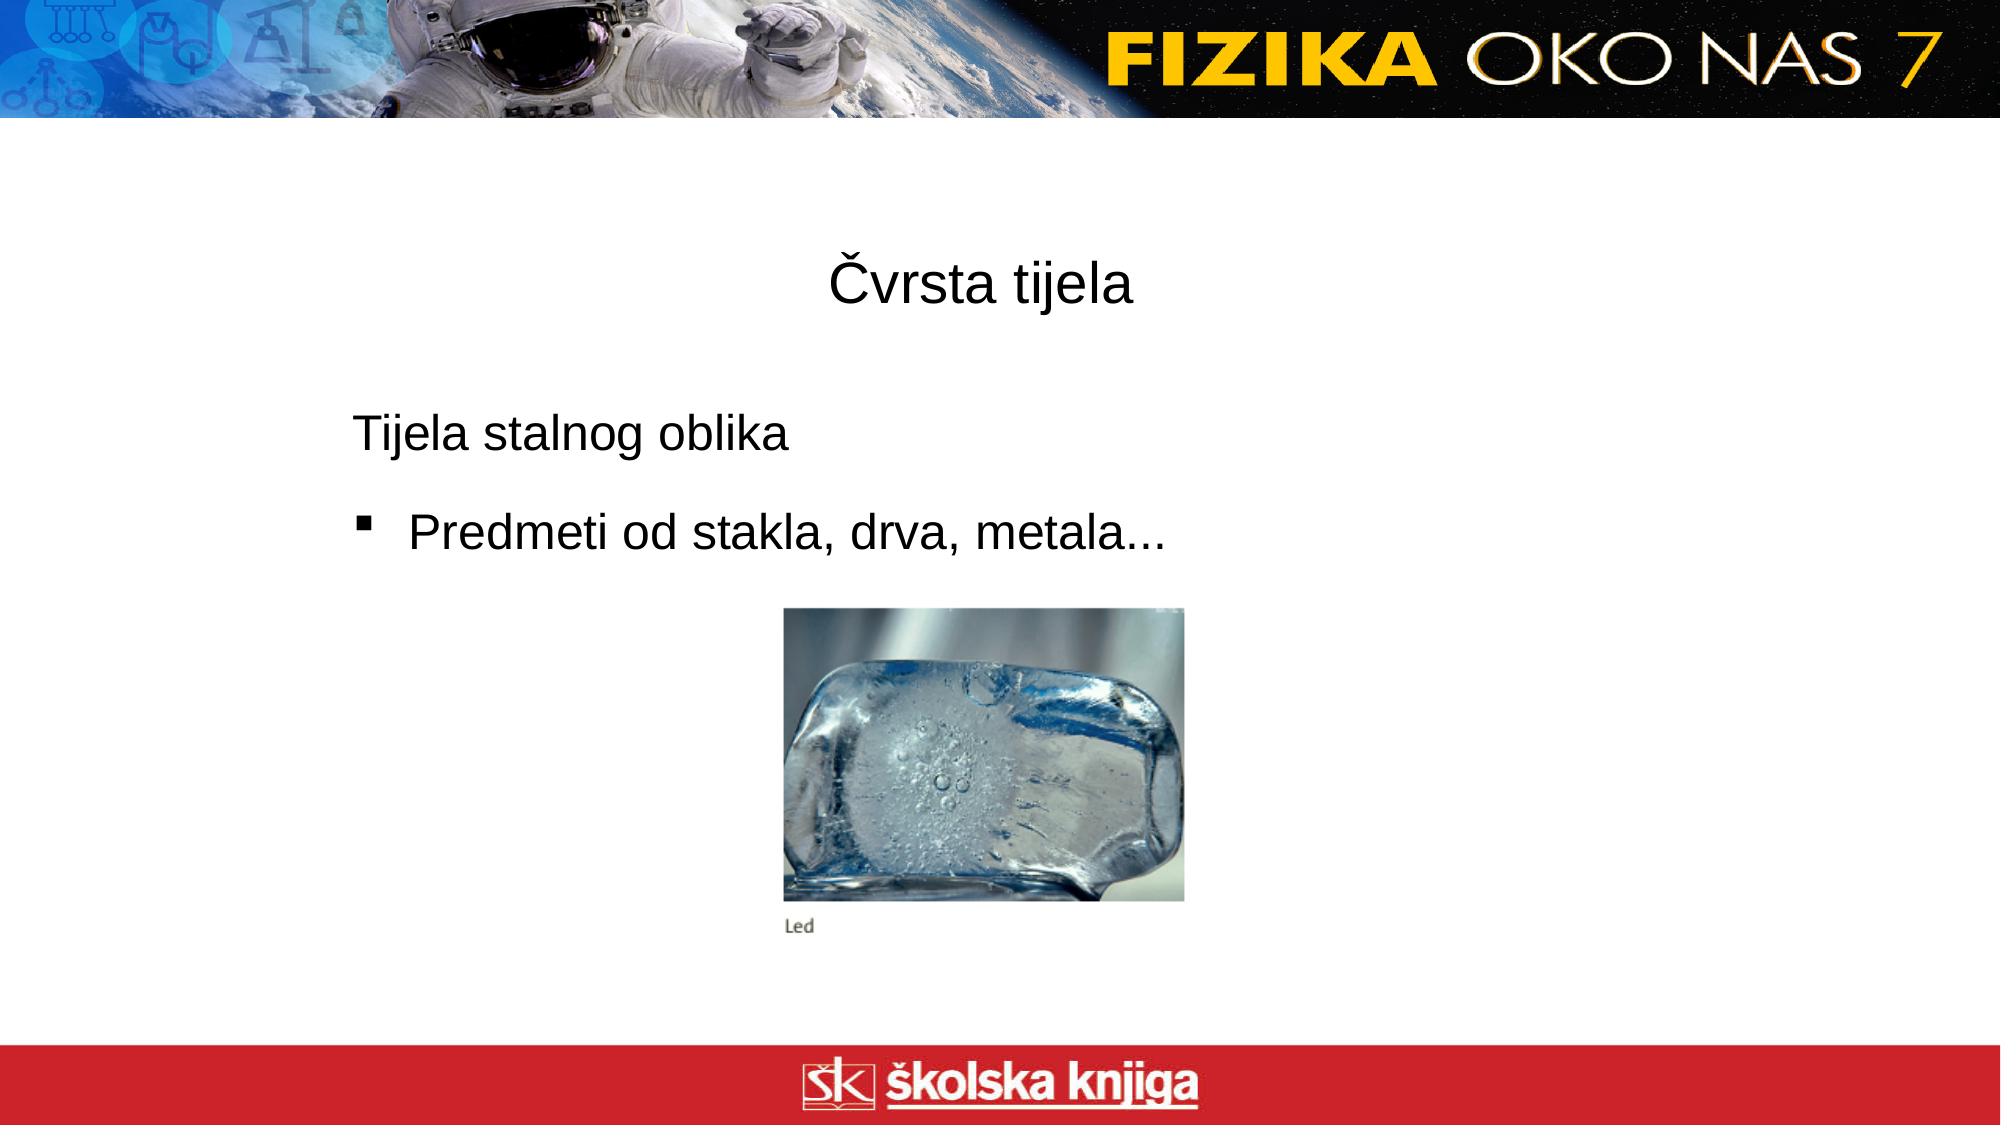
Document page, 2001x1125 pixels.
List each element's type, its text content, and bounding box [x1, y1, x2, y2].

picture [0, 0, 2001, 1125]
text_box Čvrsta tijela [814, 237, 1166, 323]
list Tijela stalnog oblika Predmeti od stakla, drva, metala... [337, 362, 1325, 604]
